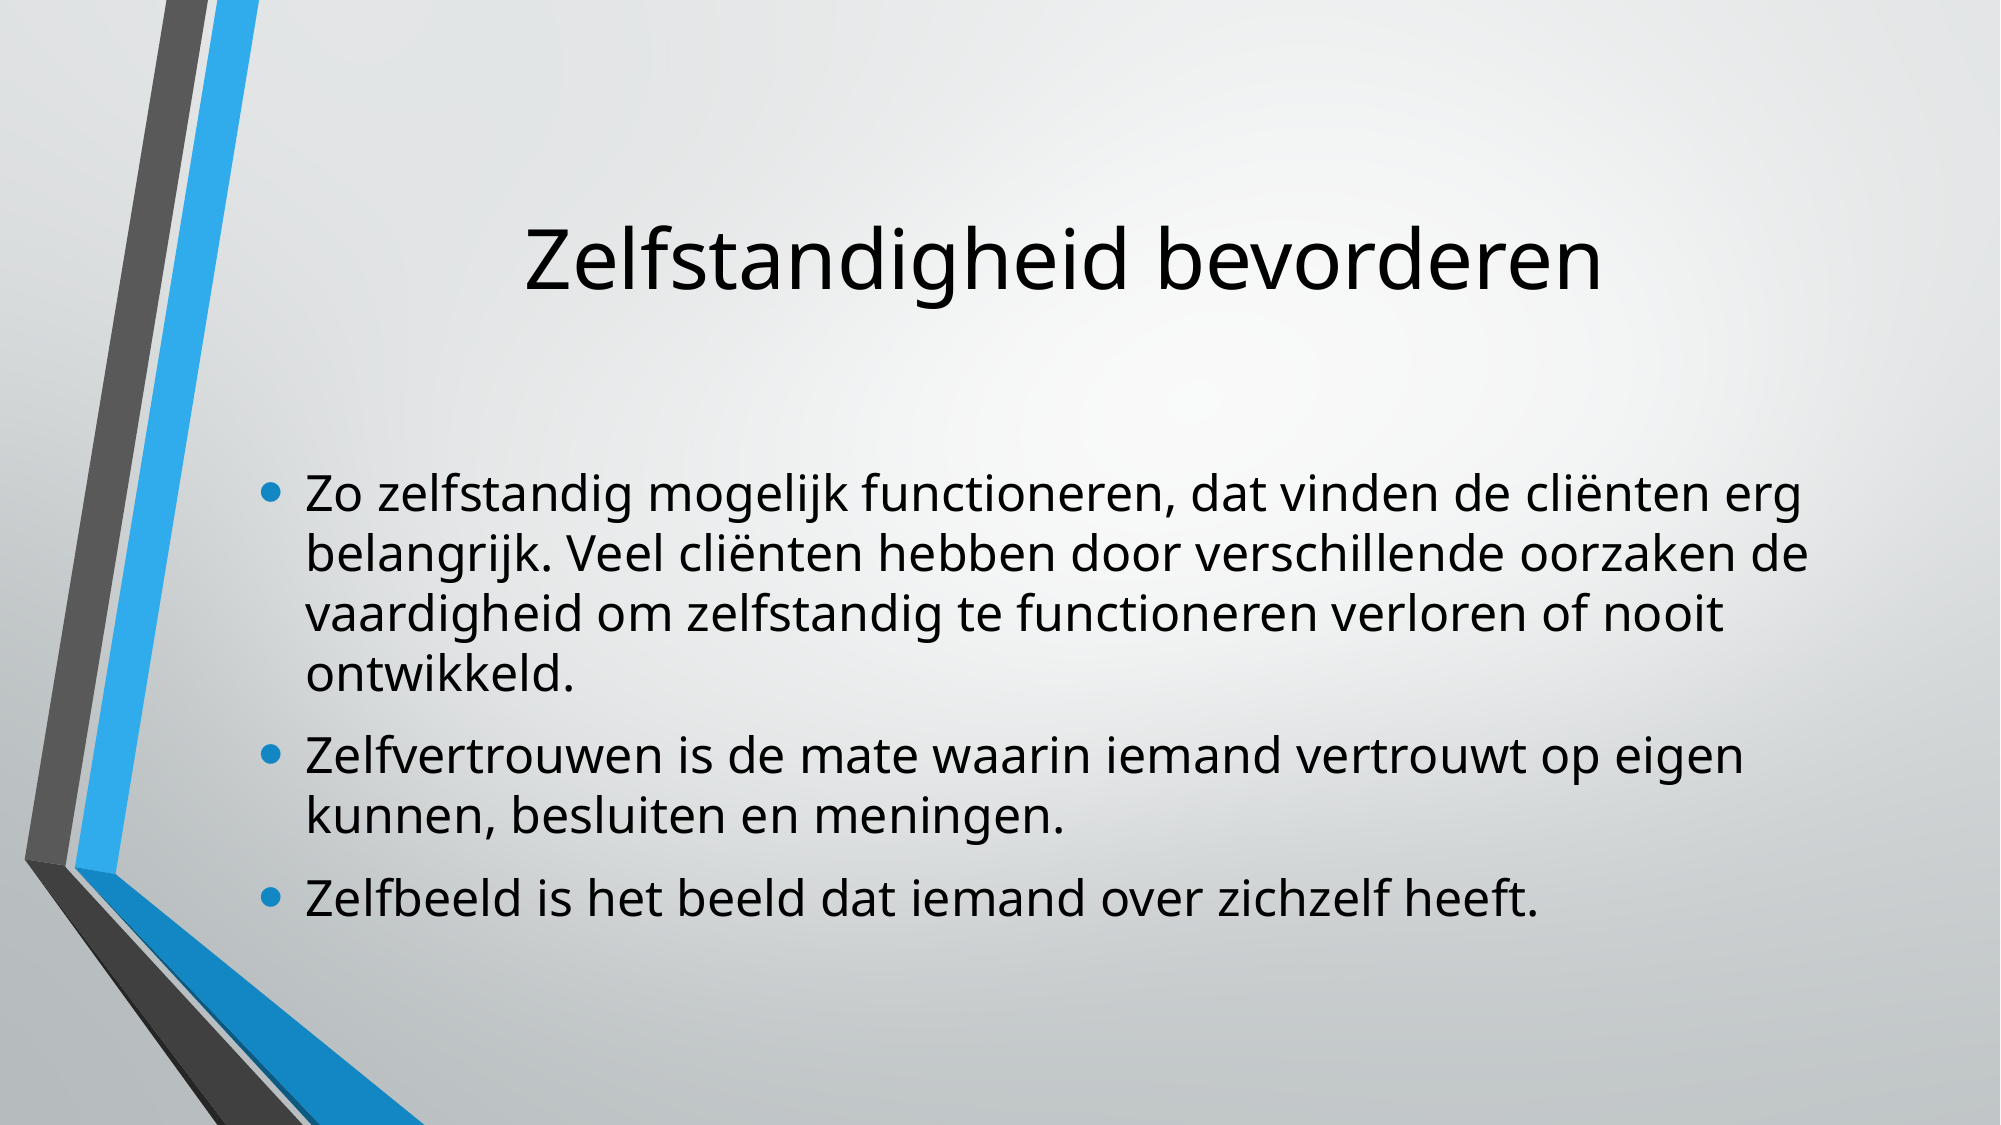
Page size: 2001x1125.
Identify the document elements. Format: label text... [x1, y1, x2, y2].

list Zo zelfstandig mogelijk functioneren, dat vinden de cliënten erg belangrijk. Veel cliënten hebben door verschillende oorzaken de vaardigheid om zelfstandig te functioneren verloren of nooit ontwikkeld. Zelfvertrouwen is de mate waarin iemand vertrouwt op eigen kunnen, besluiten en meningen. Zelfbeeld is het beeld dat iemand over zichzelf heeft. [243, 437, 1887, 950]
title Zelfstandigheid bevorderen [243, 112, 1887, 400]
